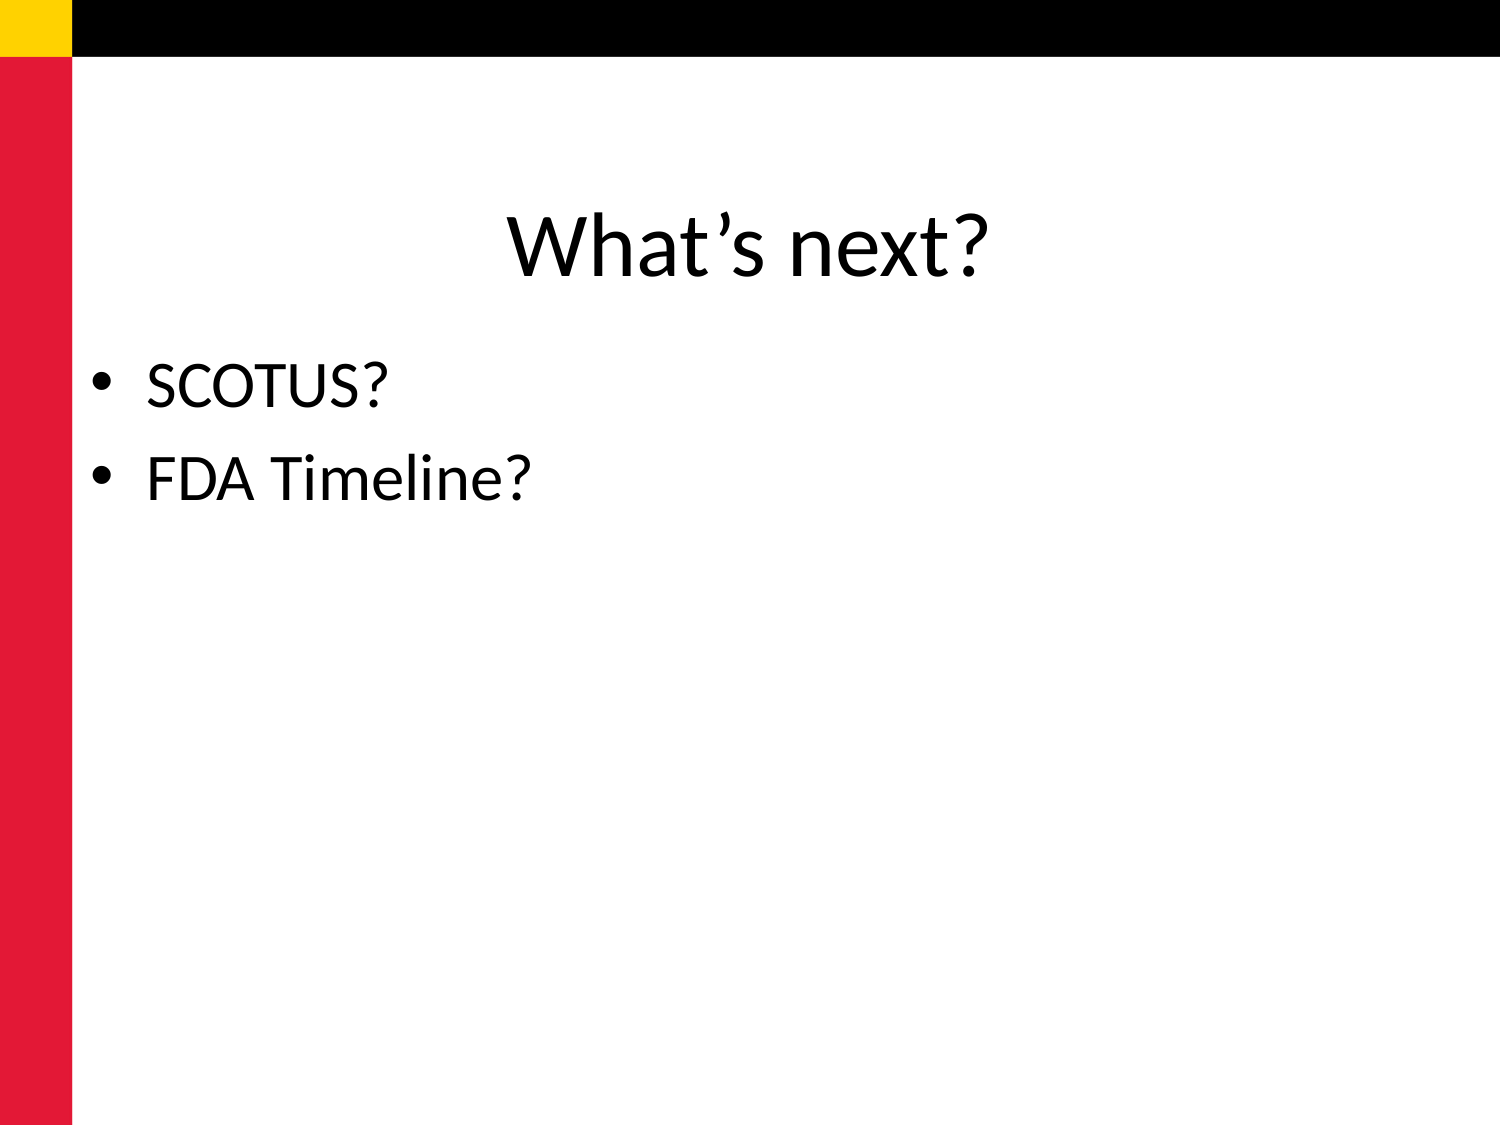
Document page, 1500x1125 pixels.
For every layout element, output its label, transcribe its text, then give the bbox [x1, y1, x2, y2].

picture [0, 0, 1500, 1125]
list SCOTUS? FDA Timeline? [75, 333, 1425, 1005]
title What’s next? [75, 145, 1425, 333]
